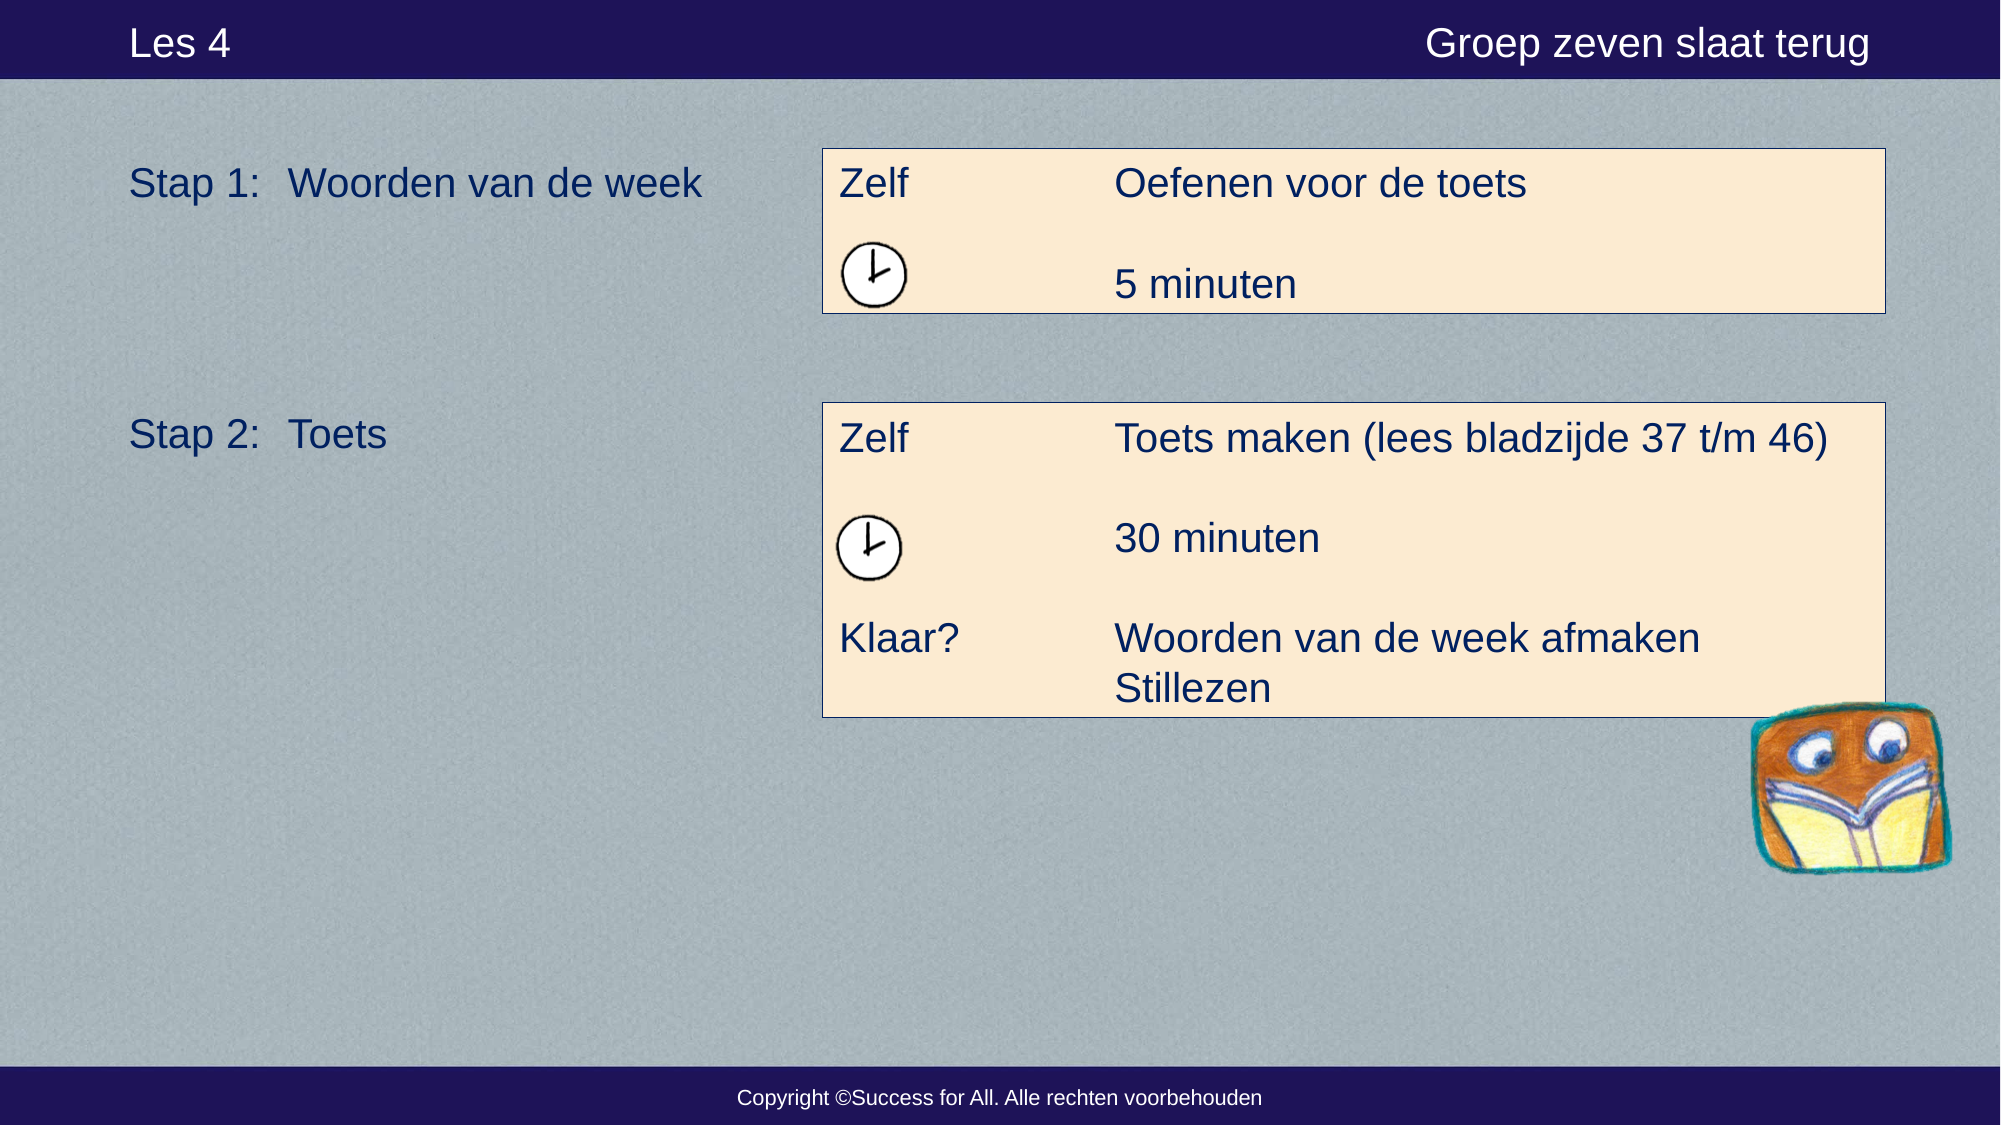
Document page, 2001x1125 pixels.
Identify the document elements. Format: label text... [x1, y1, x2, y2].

text_box Stap 1: Woorden van de week Stap 2: Toets [114, 148, 907, 764]
text_box Groep zeven slaat terug [999, 8, 1886, 73]
text_box Zelf Oefenen voor de toets 5 minuten [822, 148, 1886, 314]
picture [0, 0, 2001, 1125]
text_box Les 4 [114, 8, 354, 73]
text_box Zelf Toets maken (lees bladzijde 37 t/m 46) 30 minuten Klaar? Woorden van de week afmaken Stillezen [822, 402, 1886, 718]
text_box Copyright ©Success for All. Alle rechten voorbehouden [0, 1076, 2000, 1125]
